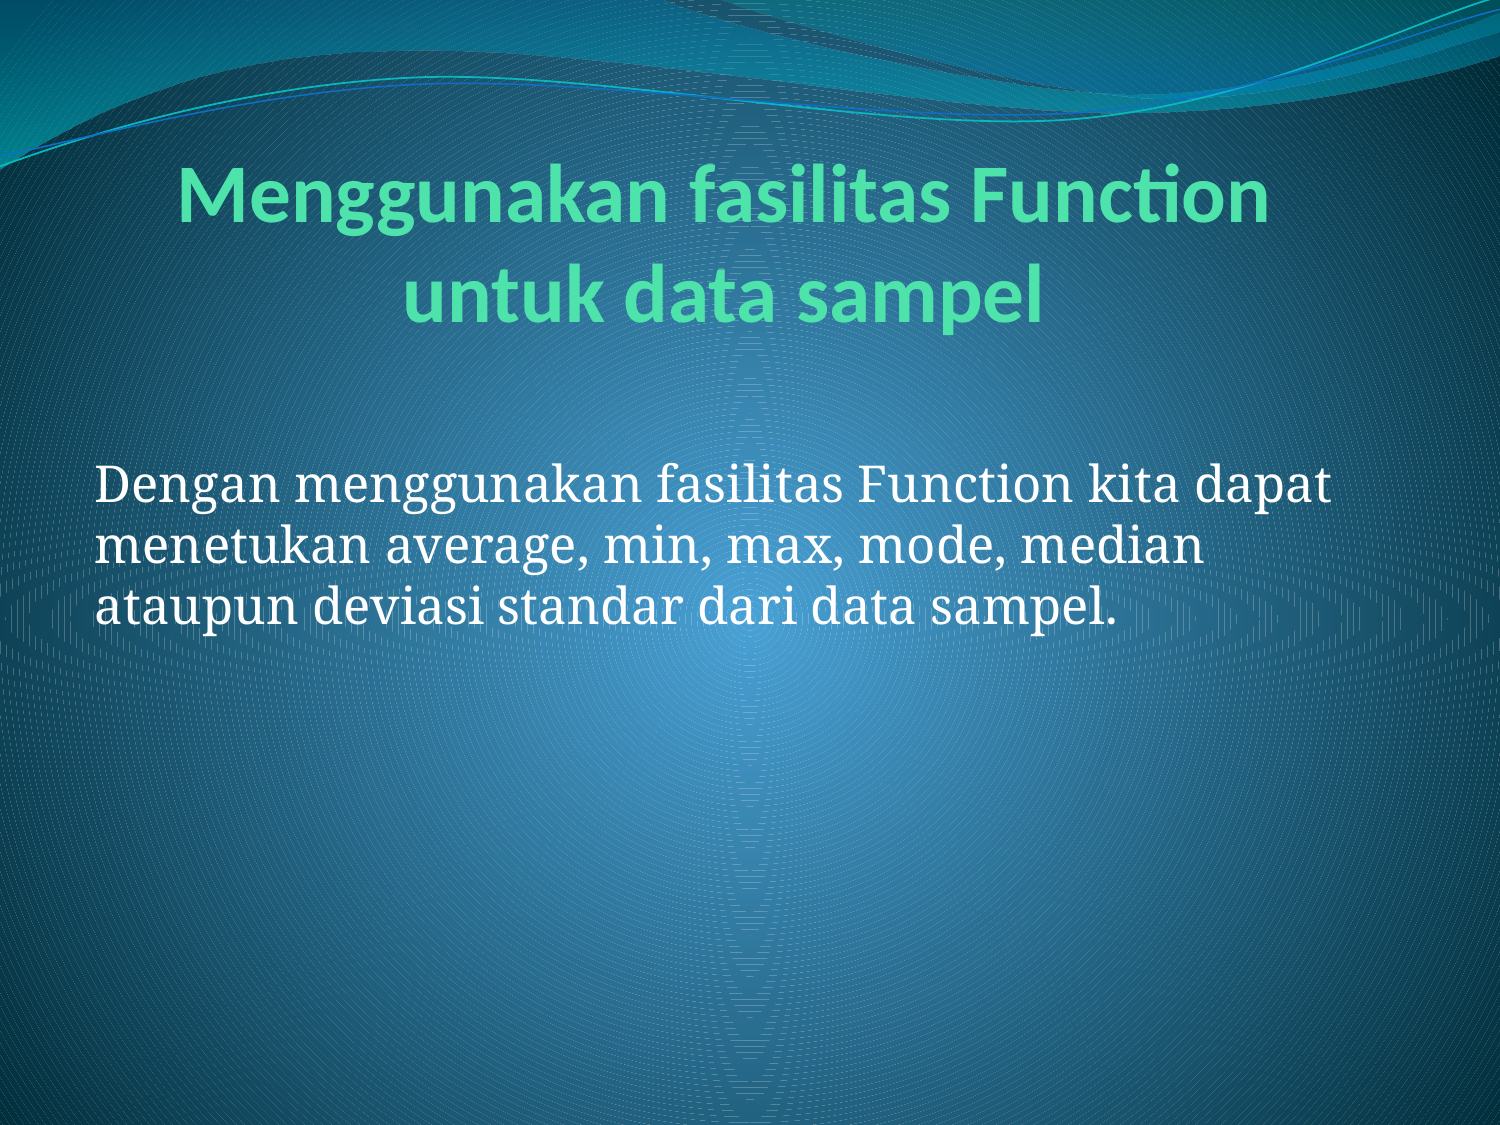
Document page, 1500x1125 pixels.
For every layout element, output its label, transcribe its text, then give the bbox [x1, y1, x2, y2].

title Menggunakan fasilitas Function untuk data sampel [86, 216, 1362, 440]
list Dengan menggunakan fasilitas Function kita dapat menetukan average, min, max, mode, median ataupun deviasi standar dari data sampel. [86, 443, 1362, 692]
